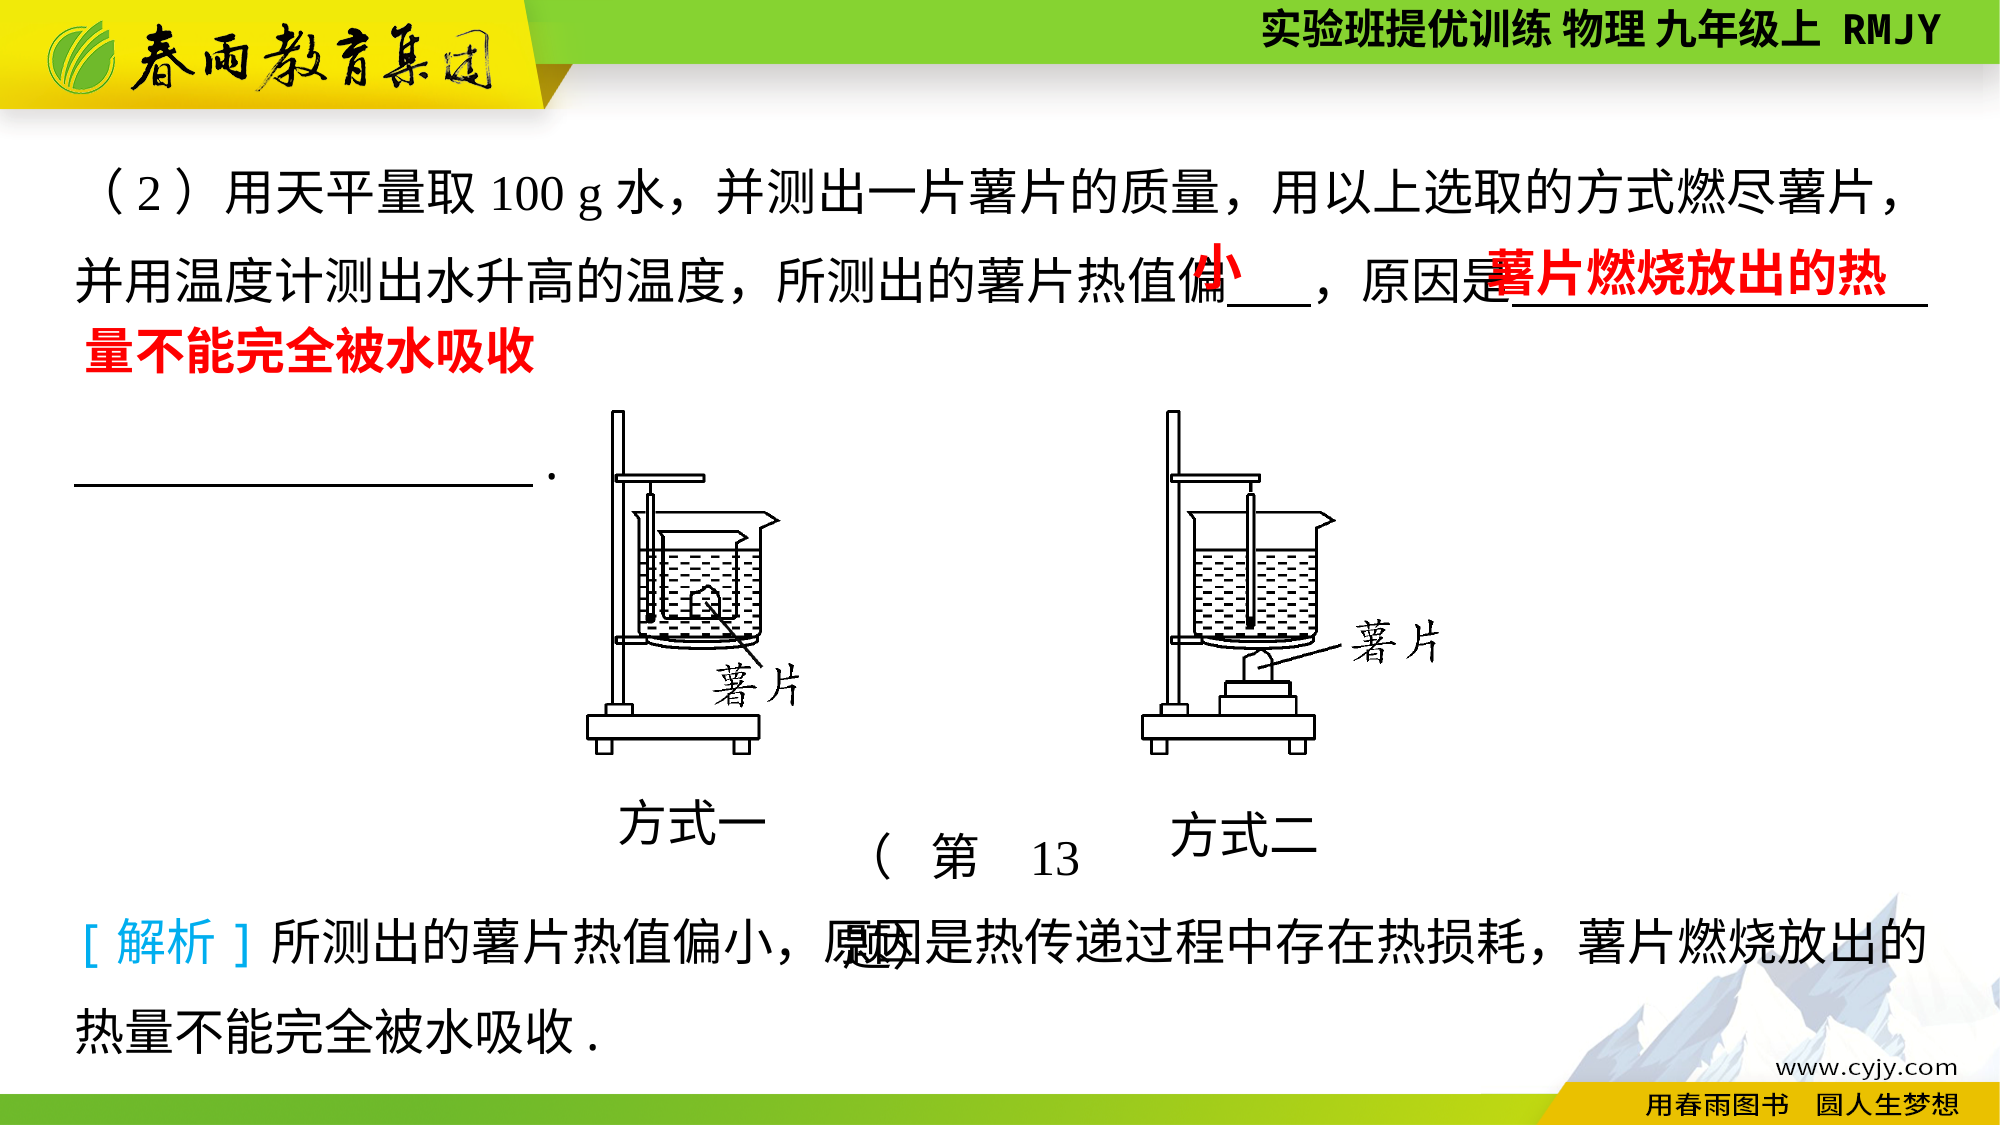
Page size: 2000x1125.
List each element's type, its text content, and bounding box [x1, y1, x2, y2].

text_box （第13题） [827, 788, 1107, 873]
text_box 薯片燃烧放出的热 [1472, 203, 1902, 309]
text_box 小 [1177, 228, 1258, 304]
text_box [解析]所测出的薯片热值偏小，原因是热传递过程中存在热损耗，薯片燃烧放出的热量不能完全被水吸收. [59, 873, 1944, 1069]
text_box 量不能完全被水吸收 [70, 312, 550, 388]
text_box 方式二 [1154, 766, 1335, 872]
picture [0, 0, 2000, 1125]
text_box 方式一 [602, 763, 783, 860]
list （2）用天平量取100 g水，并测出一片薯片的质量，用以上选取的方式燃尽薯片，并用温度计测出水升高的温度，所测出的薯片热值偏 ，原因是 . . [59, 122, 1944, 411]
